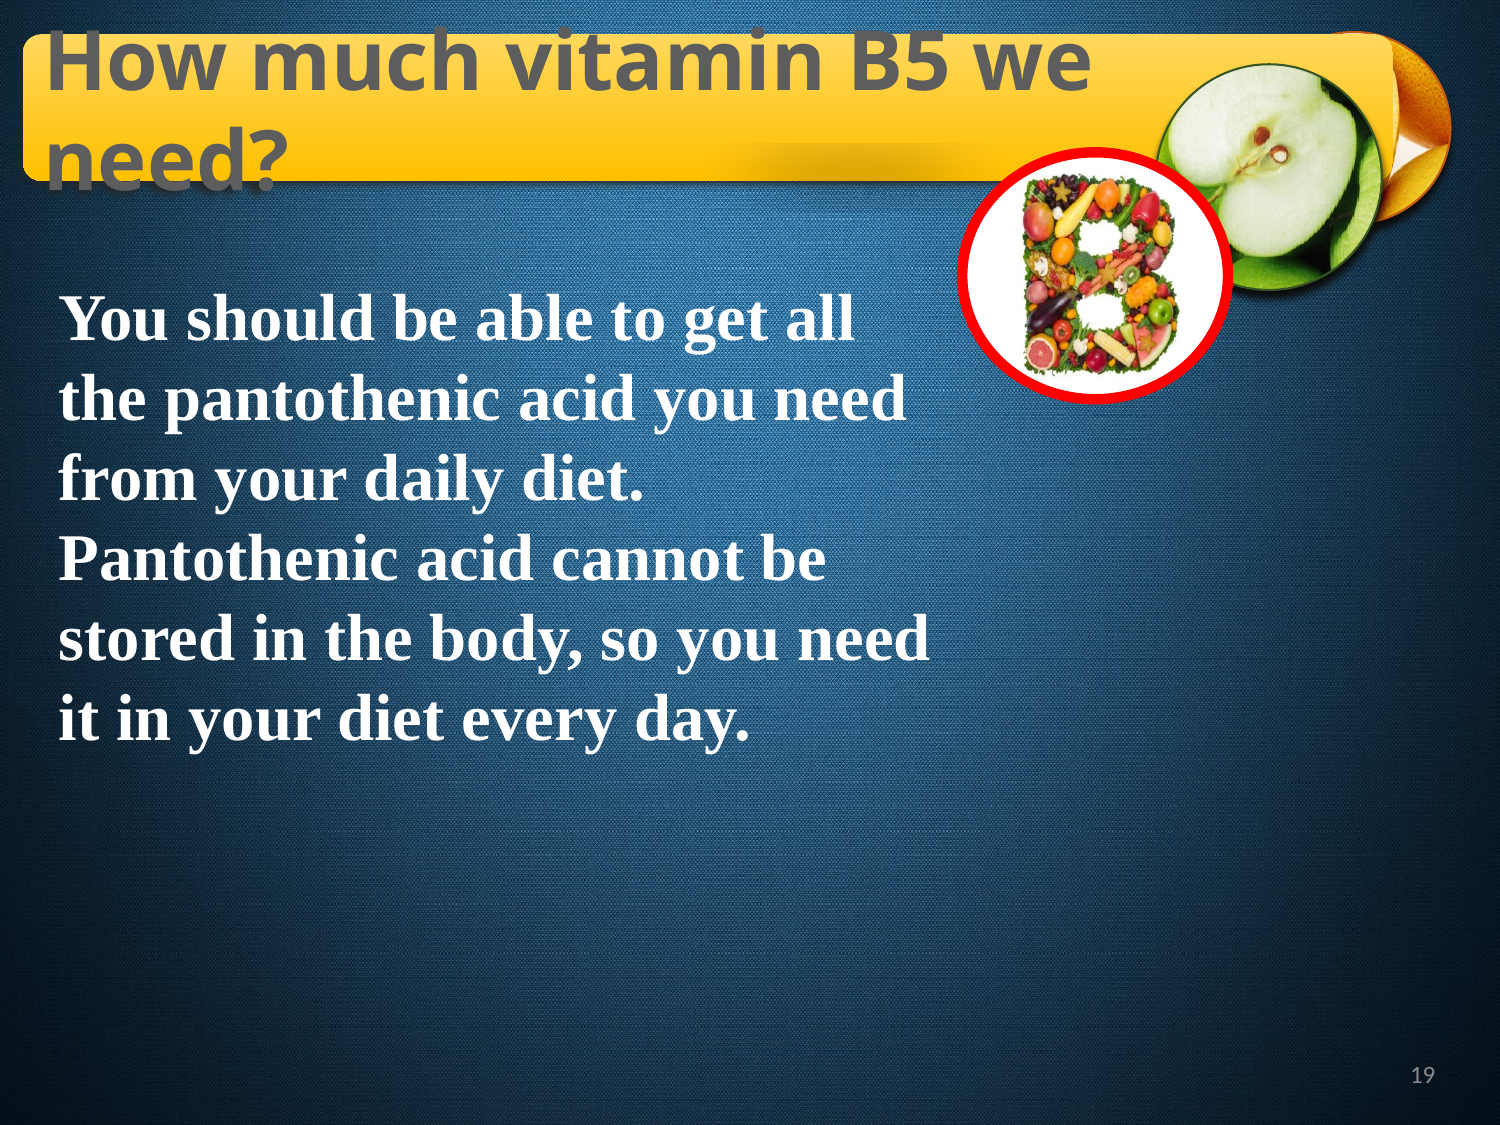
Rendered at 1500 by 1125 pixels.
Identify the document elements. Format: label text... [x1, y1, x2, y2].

text_box [1157, 63, 1383, 291]
slide_number 19 [1377, 1043, 1451, 1104]
text_box You should be able to get all the pantothenic acid you need from your daily diet. Pantothenic acid cannot be stored in the body, so you need it in your diet every day. [43, 266, 951, 761]
text_box [1386, 36, 1452, 220]
picture [0, 0, 1500, 1125]
text_box How much vitamin B5 we need? [21, 33, 1394, 182]
